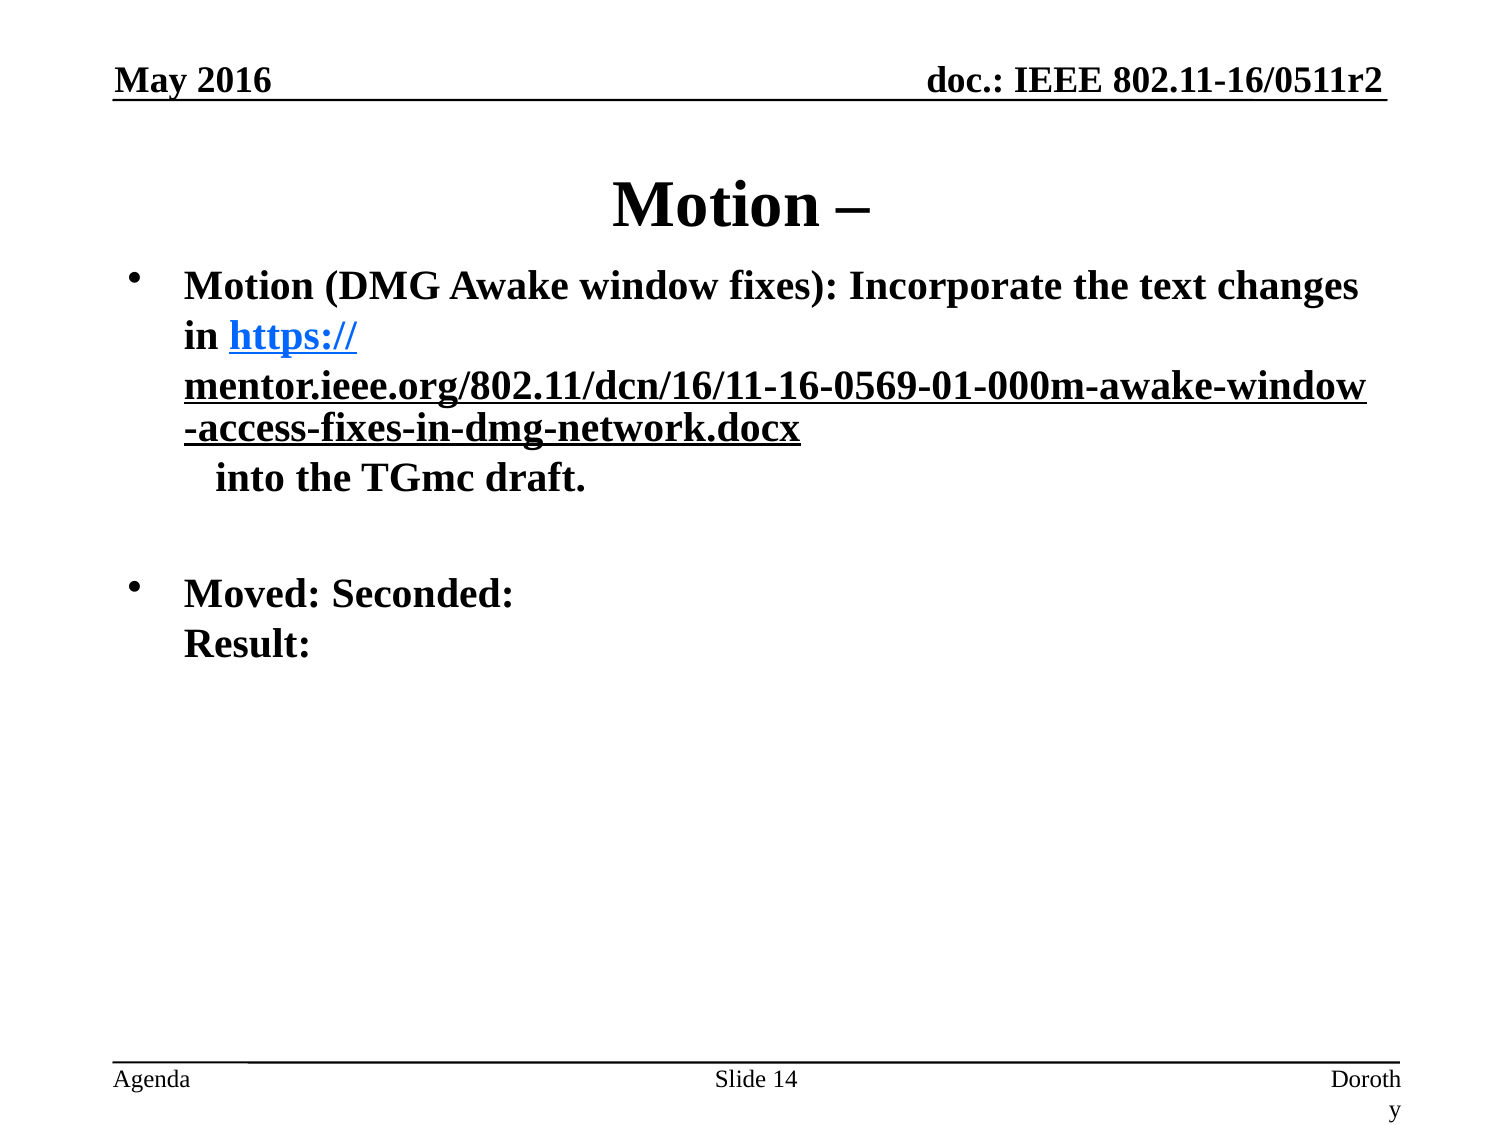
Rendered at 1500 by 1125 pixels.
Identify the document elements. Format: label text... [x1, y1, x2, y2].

list Motion (DMG Awake window fixes): Incorporate the text changes in https://mentor.ieee.org/802.11/dcn/16/11-16-0569-01-000m-awake-window-access-fixes-in-dmg-network.docx into the TGmc draft. Moved: Seconded: Result: [112, 249, 1388, 1063]
slide_number Slide 14 [712, 1063, 800, 1093]
footer Dorothy Stanley, HP Enterprise [1325, 1062, 1402, 1093]
title Motion – [112, 112, 1388, 249]
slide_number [114, 54, 425, 100]
